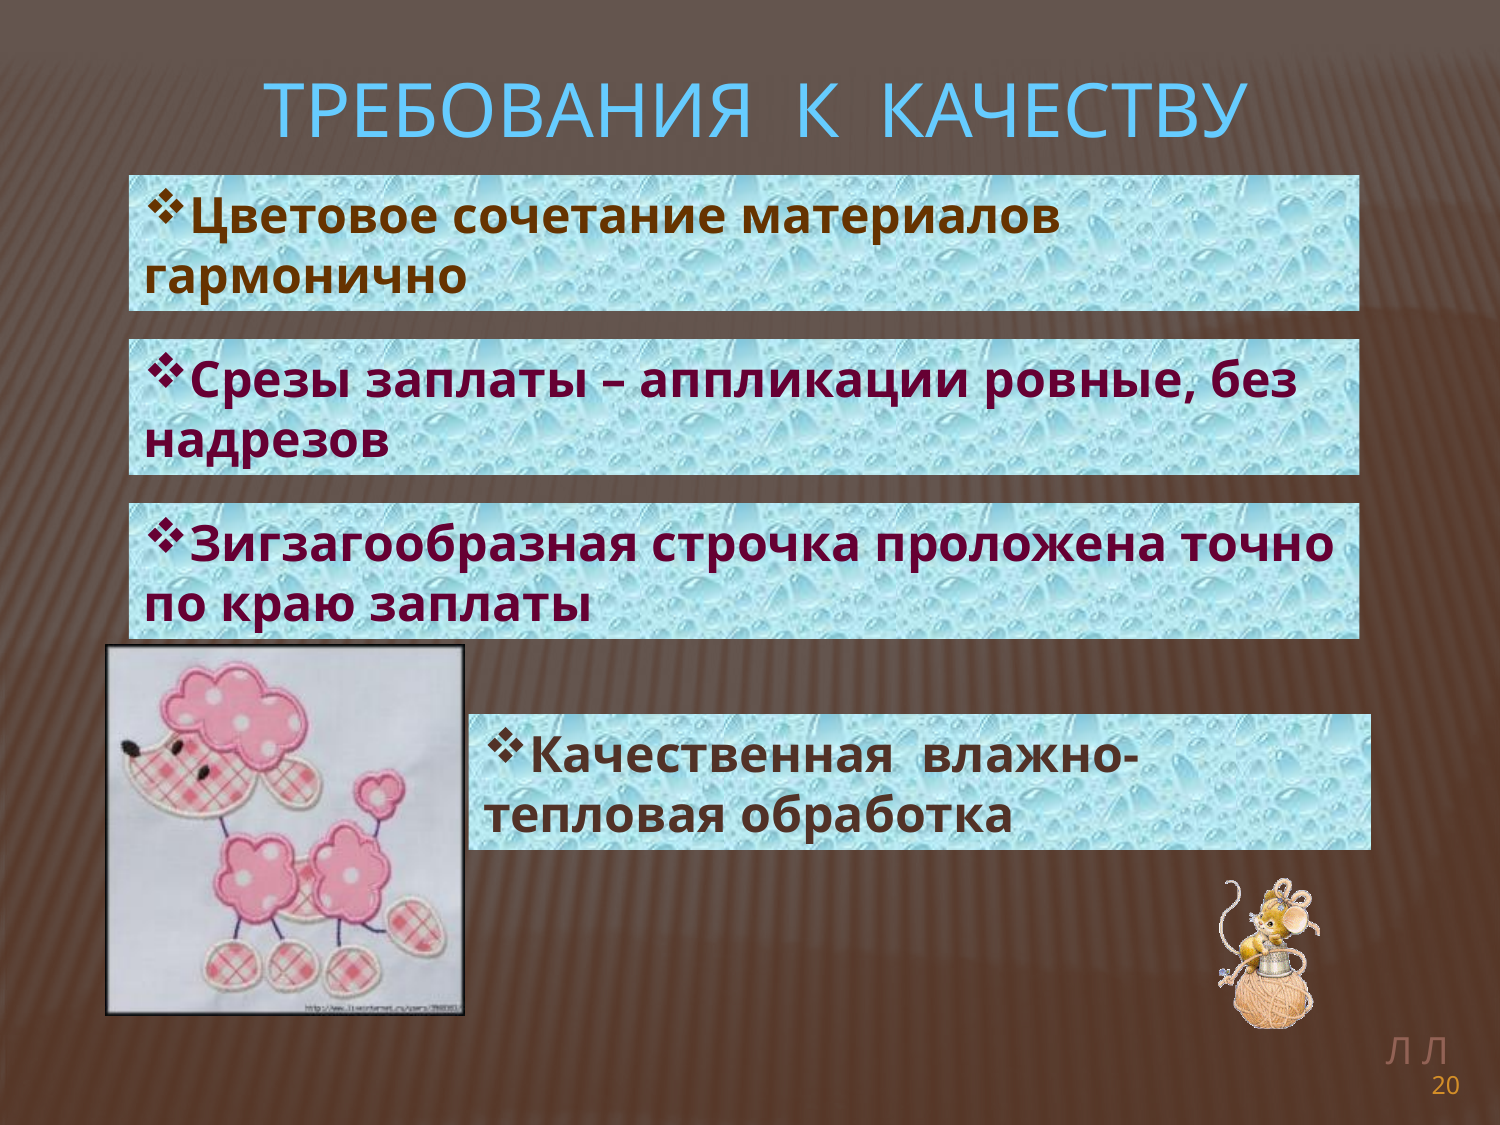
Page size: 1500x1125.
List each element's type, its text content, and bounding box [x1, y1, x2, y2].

text_box Цветовое сочетание материалов гармонично [128, 175, 1360, 311]
text_box Срезы заплаты – аппликации ровные, без надрезов [128, 339, 1360, 475]
title Требования к качеству [75, 45, 1301, 164]
text_box [117, 363, 1418, 858]
picture [1218, 878, 1320, 1030]
picture [105, 644, 466, 1017]
text_box Л Л [1371, 1019, 1500, 1080]
text_box Зигзагообразная строчка проложена точно по краю заплаты [128, 503, 1360, 639]
slide_number 20 [1350, 1062, 1475, 1103]
text_box Качественная влажно-тепловая обработка [475, 714, 1371, 850]
